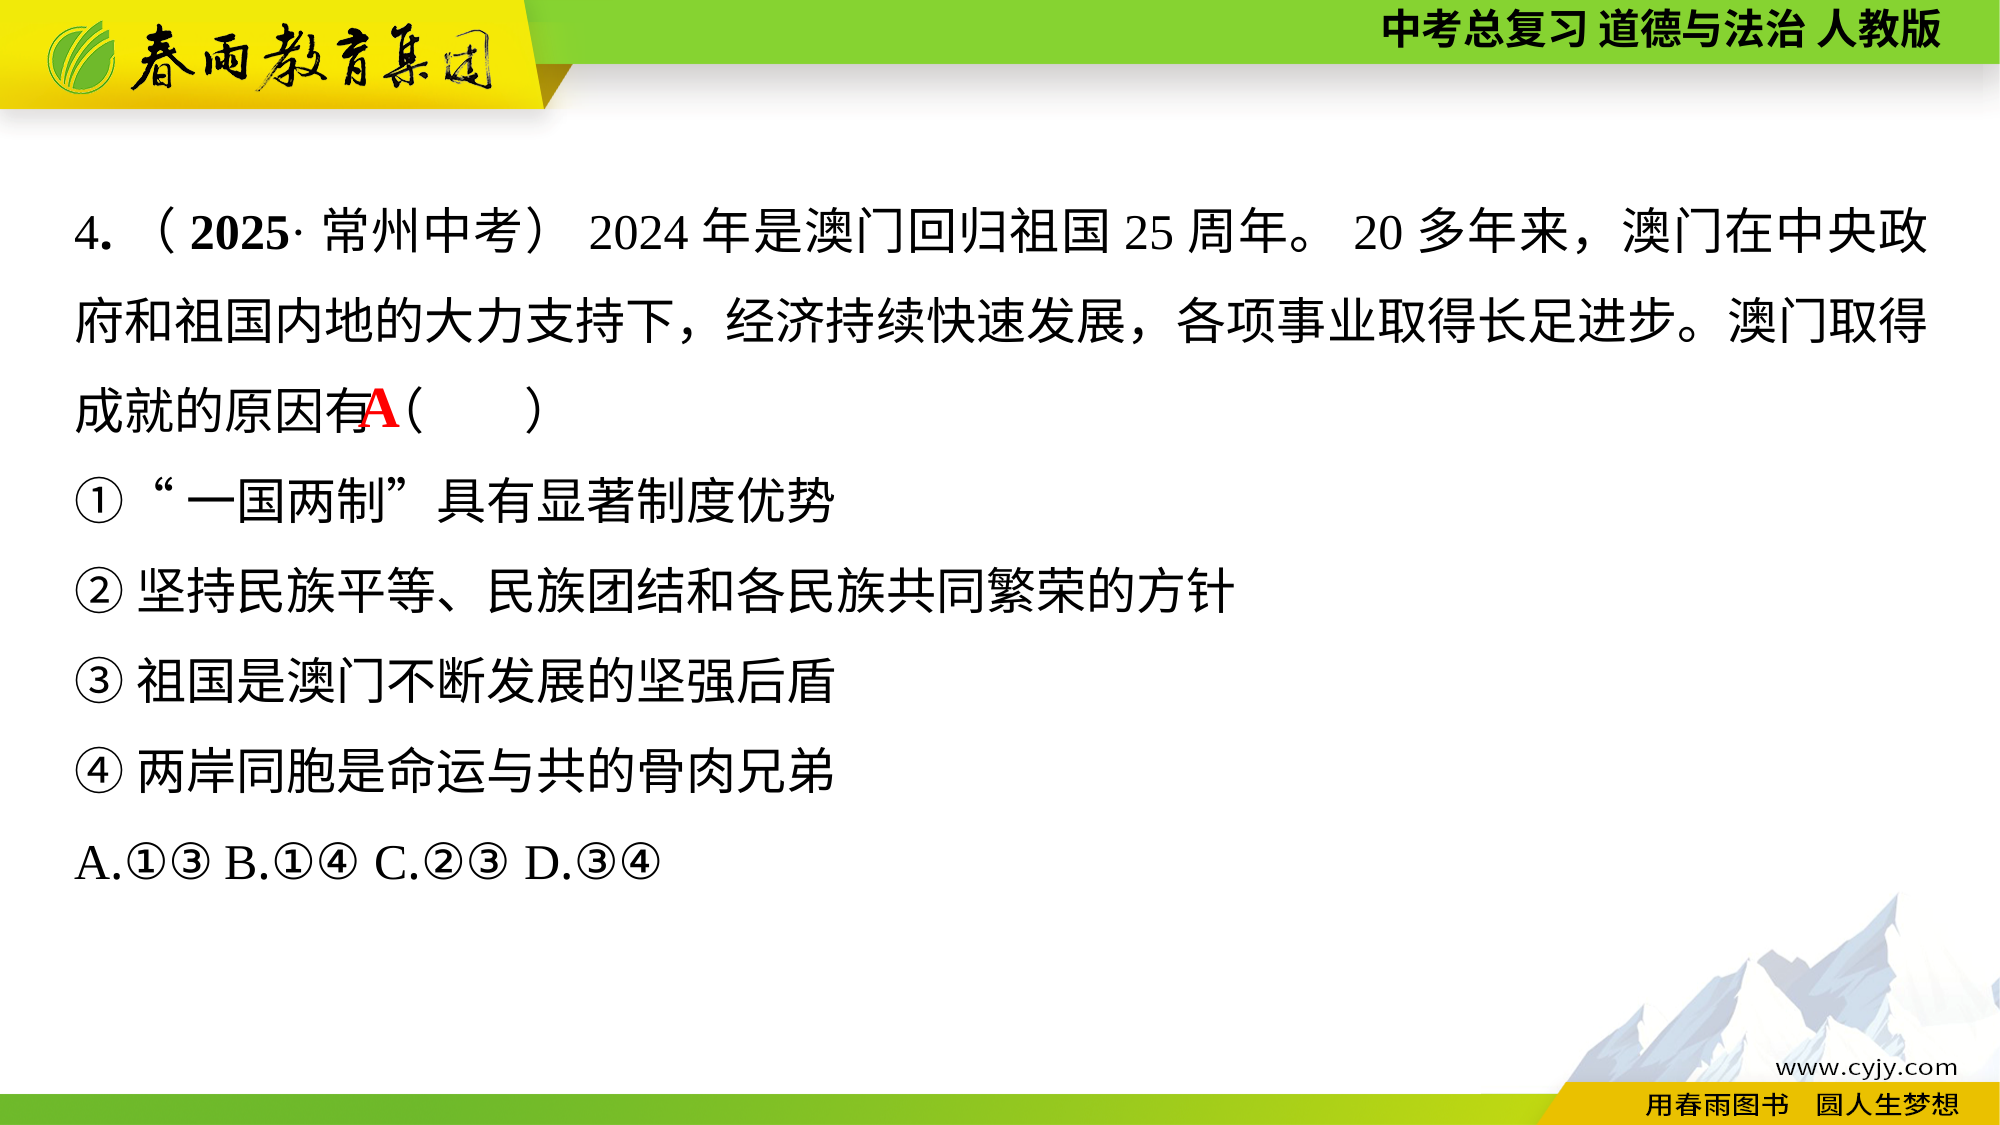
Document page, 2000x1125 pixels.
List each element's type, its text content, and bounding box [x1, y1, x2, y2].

list 4.（2025·常州中考）2024年是澳门回归祖国25周年。20多年来，澳门在中央政府和祖国内地的大力支持下，经济持续快速发展，各项事业取得长足进步。澳门取得成就的原因有（ ） ①“一国两制”具有显著制度优势 ②坚持民族平等、民族团结和各民族共同繁荣的方针 ③祖国是澳门不断发展的坚强后盾 ④两岸同胞是命运与共的骨肉兄弟 A.①③ B.①④ C.②③ D.③④ [59, 162, 1944, 894]
text_box A [343, 362, 415, 447]
picture [0, 0, 2000, 1125]
